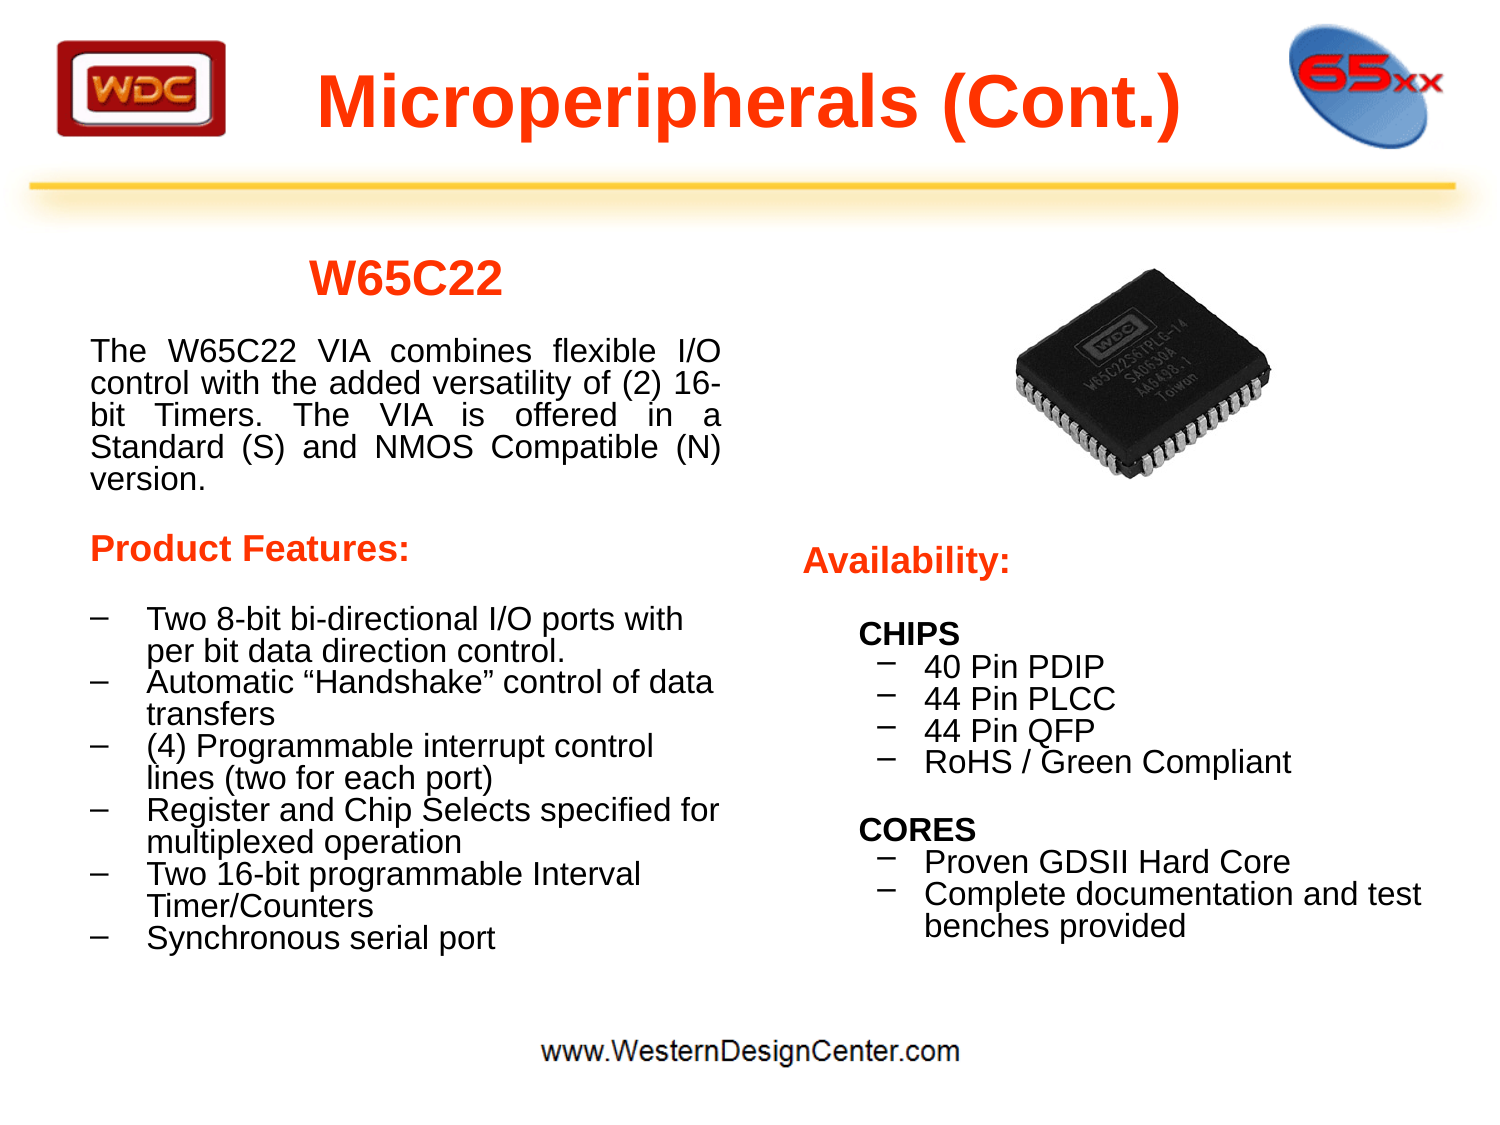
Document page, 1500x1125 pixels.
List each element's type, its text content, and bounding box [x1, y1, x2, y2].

title Microperipherals (Cont.) [75, 45, 1425, 233]
picture [3, 0, 1497, 1125]
list W65C22 The W65C22 VIA combines flexible I/O control with the added versatility of (2) 16-bit Timers. The VIA is offered in a Standard (S) and NMOS Compatible (N) version. Product Features: Two 8-bit bi-directional I/O ports with per bit data direction control. Automatic “Handshake” control of data transfers (4) Programmable interrupt control lines (two for each port) Register and Chip Selects specified for multiplexed operation Two 16-bit programmable Interval Timer/Counters Synchronous serial port [75, 249, 738, 993]
text_box Availability: CHIPS 40 Pin PDIP 44 Pin PLCC 44 Pin QFP RoHS / Green Compliant CORES Proven GDSII Hard Core Complete documentation and test benches provided [787, 537, 1450, 950]
